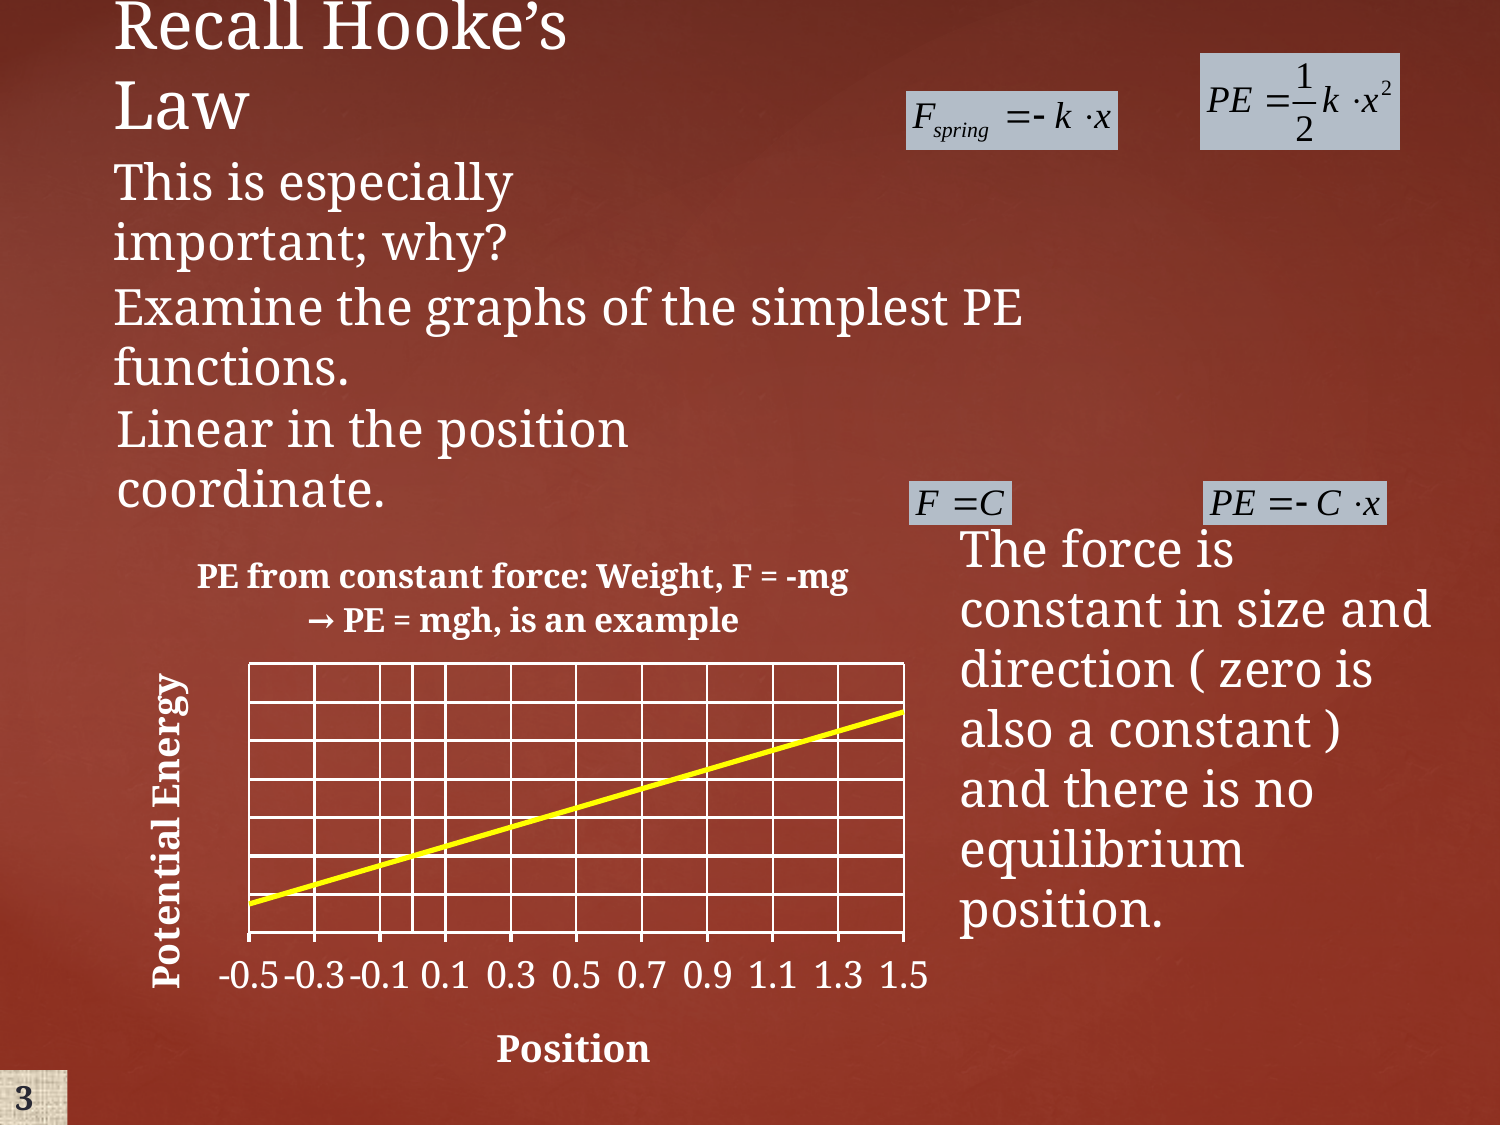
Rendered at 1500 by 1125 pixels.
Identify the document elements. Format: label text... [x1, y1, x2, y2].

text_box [905, 90, 1119, 151]
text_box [1199, 52, 1401, 151]
text_box Examine the graphs of the simplest PE functions. [98, 346, 1119, 404]
title Recall Hooke’s Law [98, 75, 660, 150]
text_box This is especially important; why? [98, 219, 781, 278]
text_box 3 [0, 1070, 68, 1125]
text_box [100, 471, 1458, 1111]
